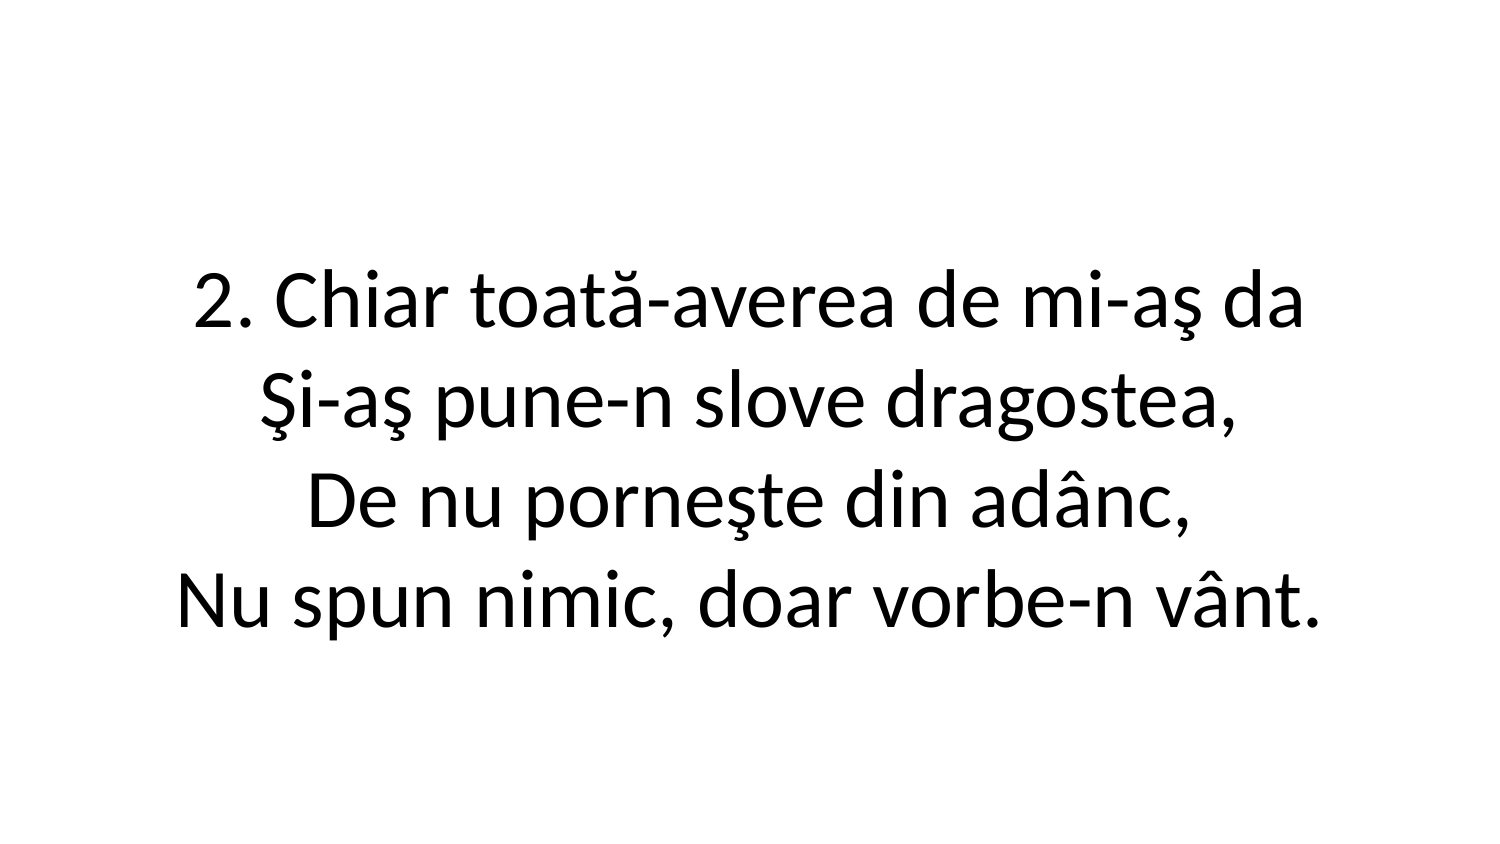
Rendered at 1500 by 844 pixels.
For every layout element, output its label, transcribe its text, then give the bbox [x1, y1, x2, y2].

text_box 2. Chiar toată-averea de mi-aş da Şi-aş pune-n slove dragostea, De nu porneşte din adânc, Nu spun nimic, doar vorbe-n vânt. [160, 192, 1340, 652]
